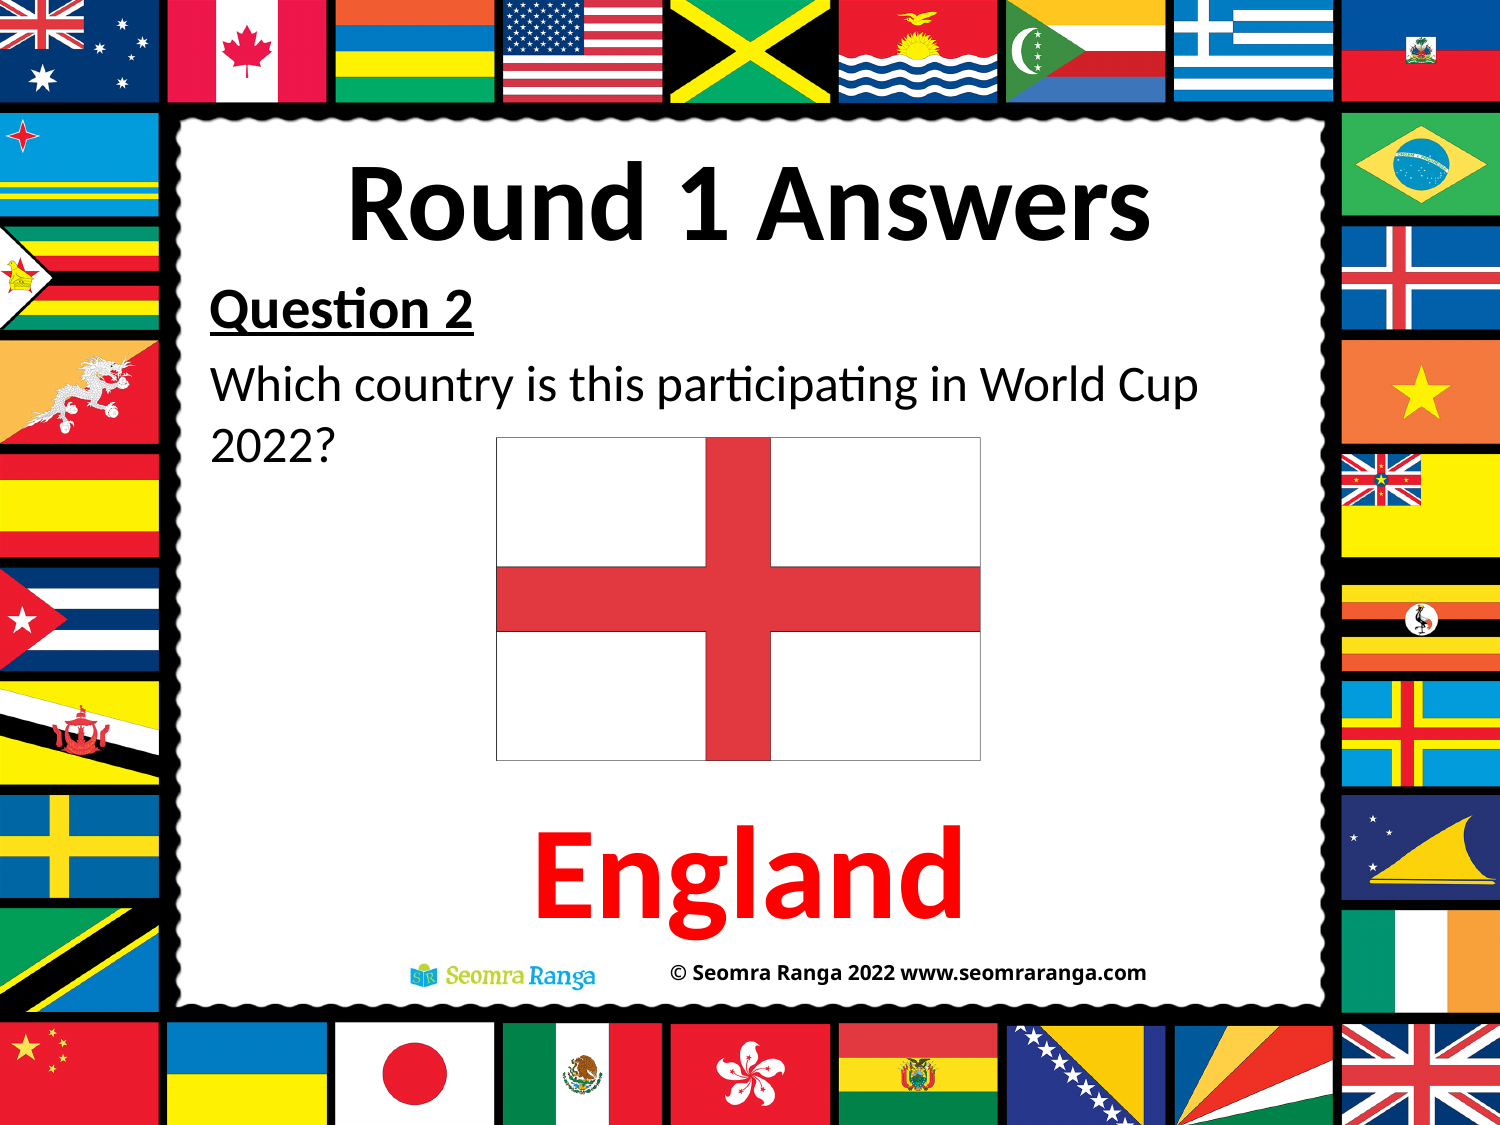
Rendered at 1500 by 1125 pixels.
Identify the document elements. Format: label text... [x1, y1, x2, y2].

text_box © Seomra Ranga 2022 www.seomraranga.com [631, 953, 1187, 993]
picture [0, 0, 1500, 1125]
title Round 1 Answers [183, 101, 1317, 290]
list Question 2 Which country is this participating in World Cup 2022? England [194, 261, 1306, 953]
picture [10, 122, 36, 150]
